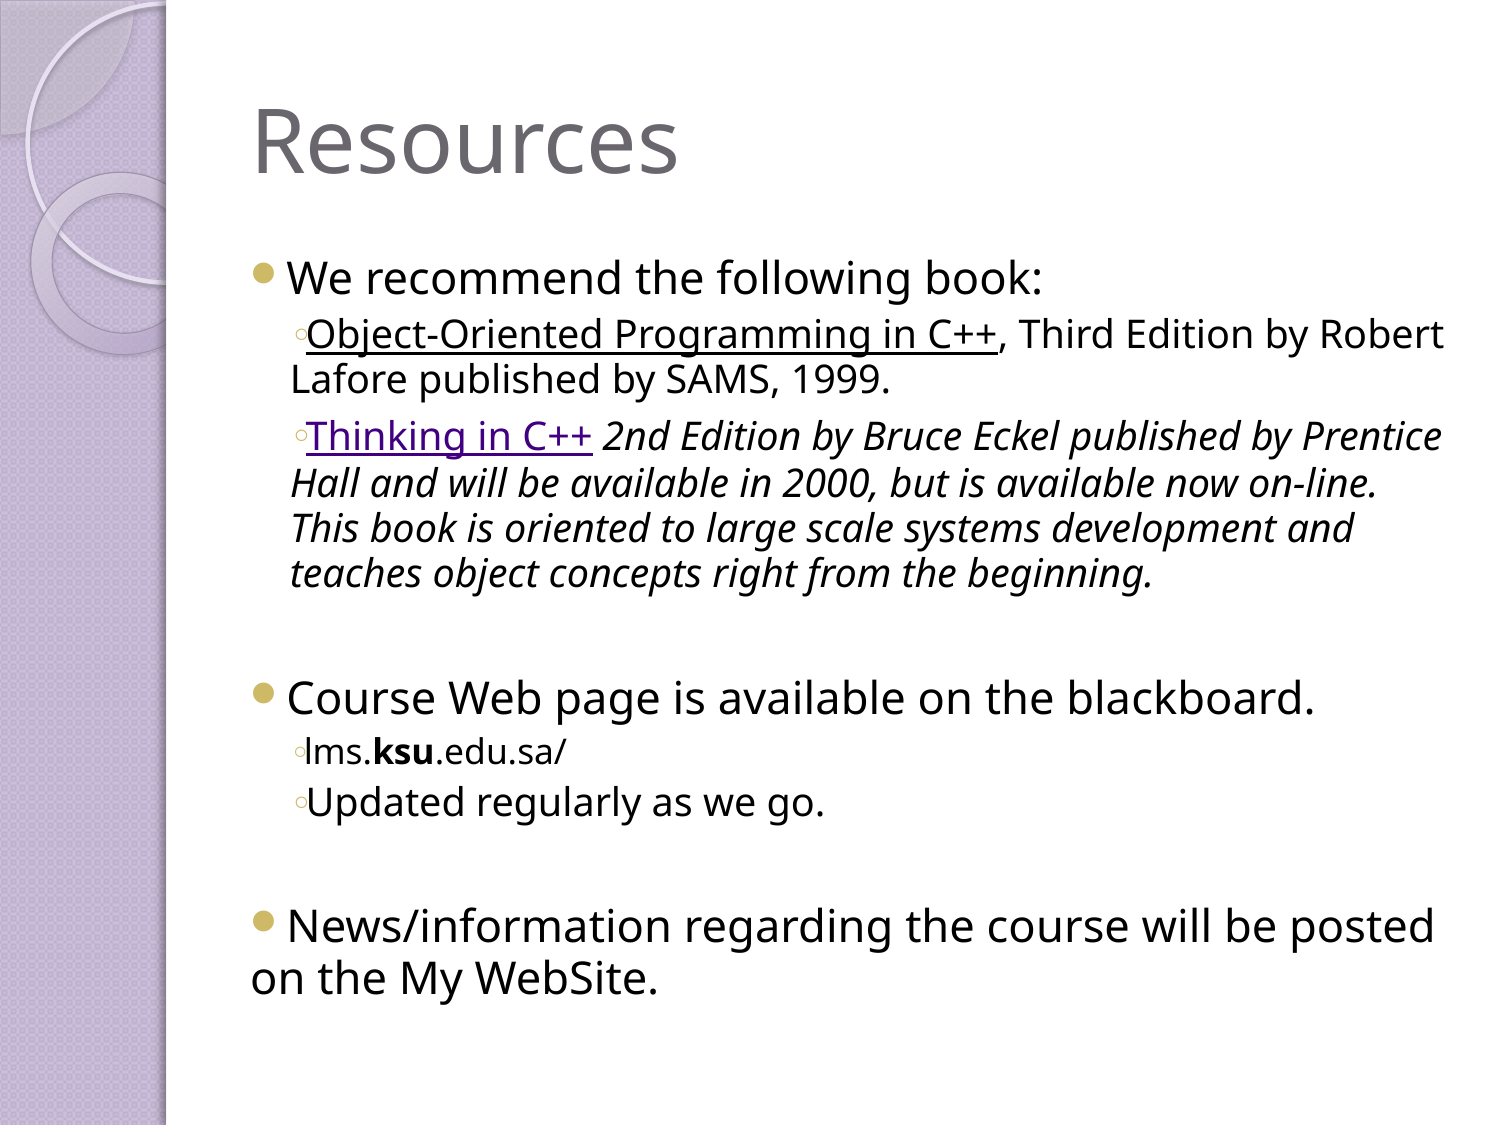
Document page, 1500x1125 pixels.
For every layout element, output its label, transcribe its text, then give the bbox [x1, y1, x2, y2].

title Resources [235, 45, 1466, 233]
list We recommend the following book: Object-Oriented Programming in C++, Third Edition by Robert Lafore published by SAMS, 1999. Thinking in C++ 2nd Edition by Bruce Eckel published by Prentice Hall and will be available in 2000, but is available now on-line. This book is oriented to large scale systems development and teaches object concepts right from the beginning. Course Web page is available on the blackboard. lms.ksu.edu.sa/ Updated regularly as we go. News/information regarding the course will be posted on the My WebSite. [235, 237, 1466, 1025]
